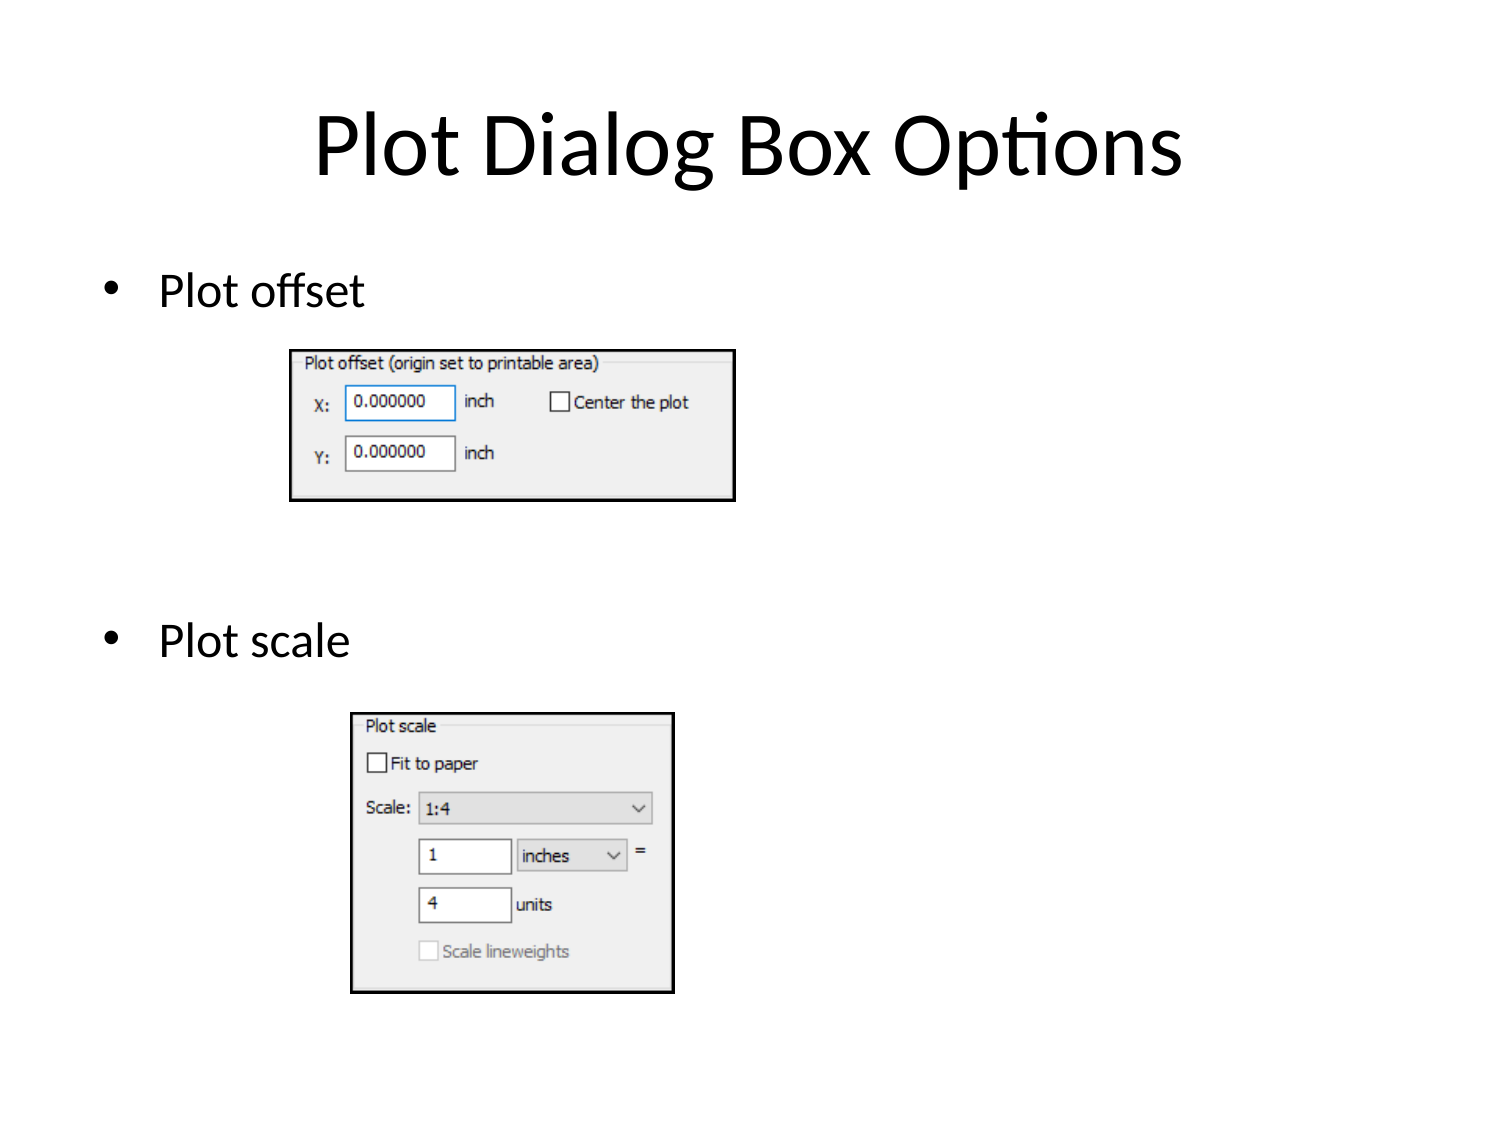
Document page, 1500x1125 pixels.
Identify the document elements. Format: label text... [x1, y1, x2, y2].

picture [288, 349, 737, 502]
title Plot Dialog Box Options [75, 45, 1425, 233]
picture [349, 712, 676, 994]
list Plot offset Plot scale [87, 249, 1313, 950]
